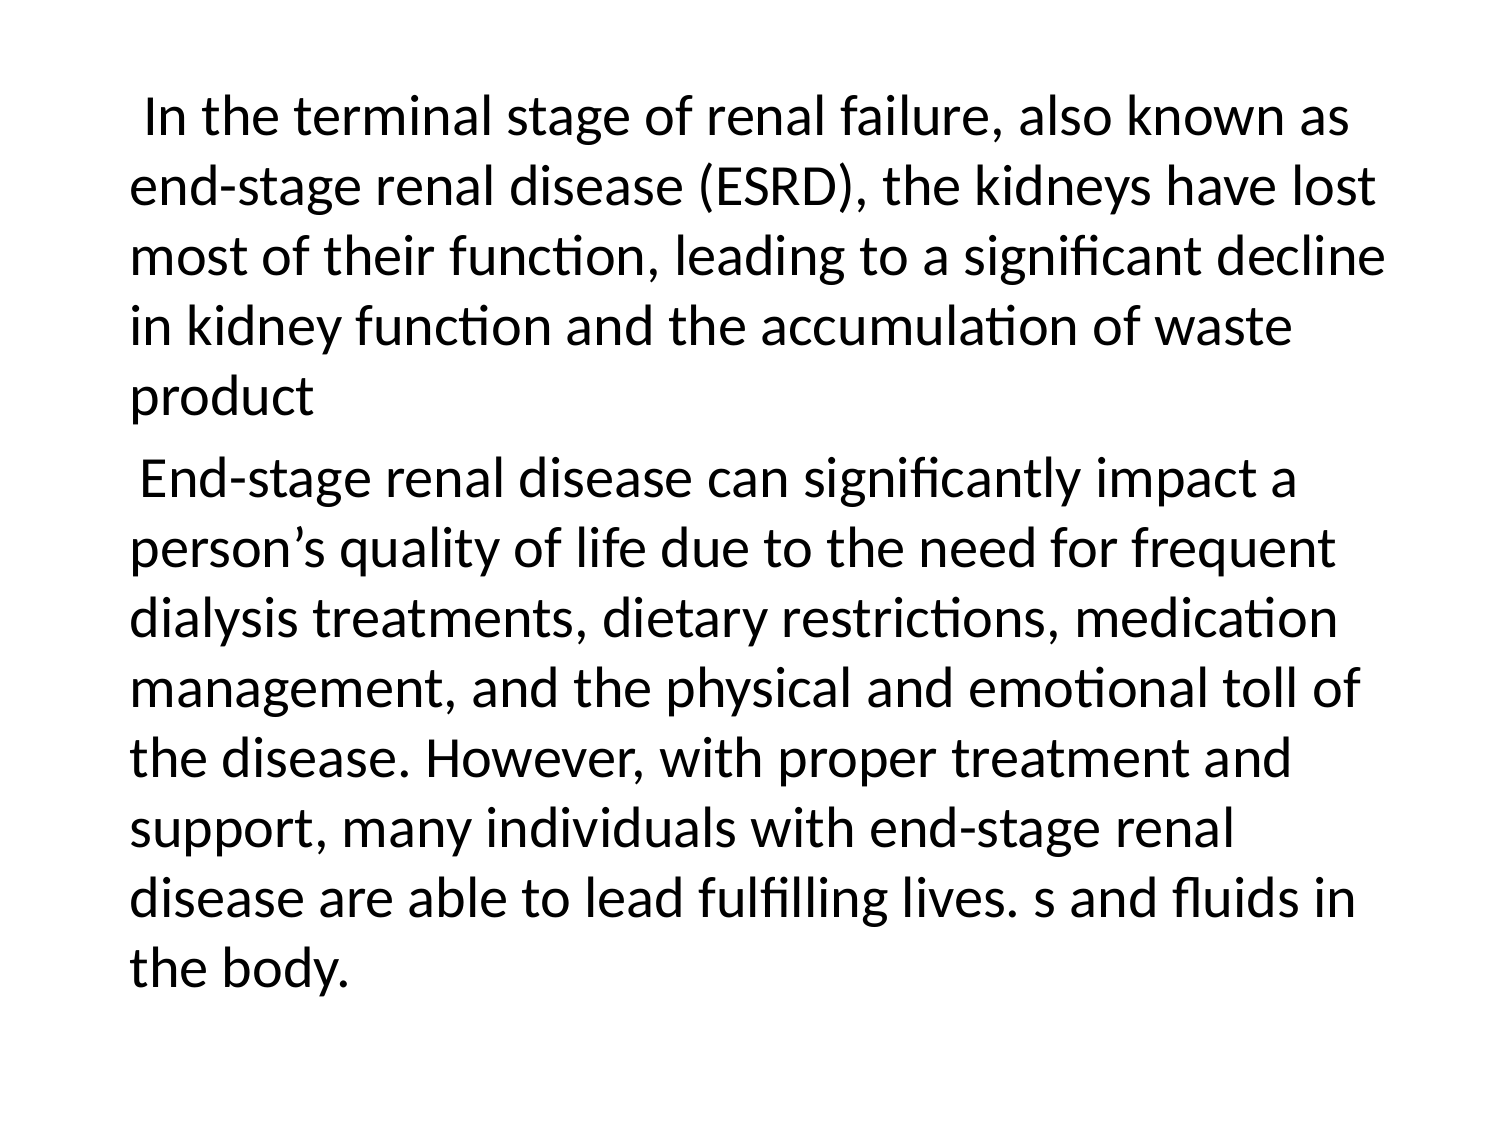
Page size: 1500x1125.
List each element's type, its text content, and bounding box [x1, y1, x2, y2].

list In the terminal stage of renal failure, also known as end-stage renal disease (ESRD), the kidneys have lost most of their function, leading to a significant decline in kidney function and the accumulation of waste product End-stage renal disease can significantly impact a person’s quality of life due to the need for frequent dialysis treatments, dietary restrictions, medication management, and the physical and emotional toll of the disease. However, with proper treatment and support, many individuals with end-stage renal disease are able to lead fulfilling lives. s and fluids in the body. [58, 0, 1409, 1079]
